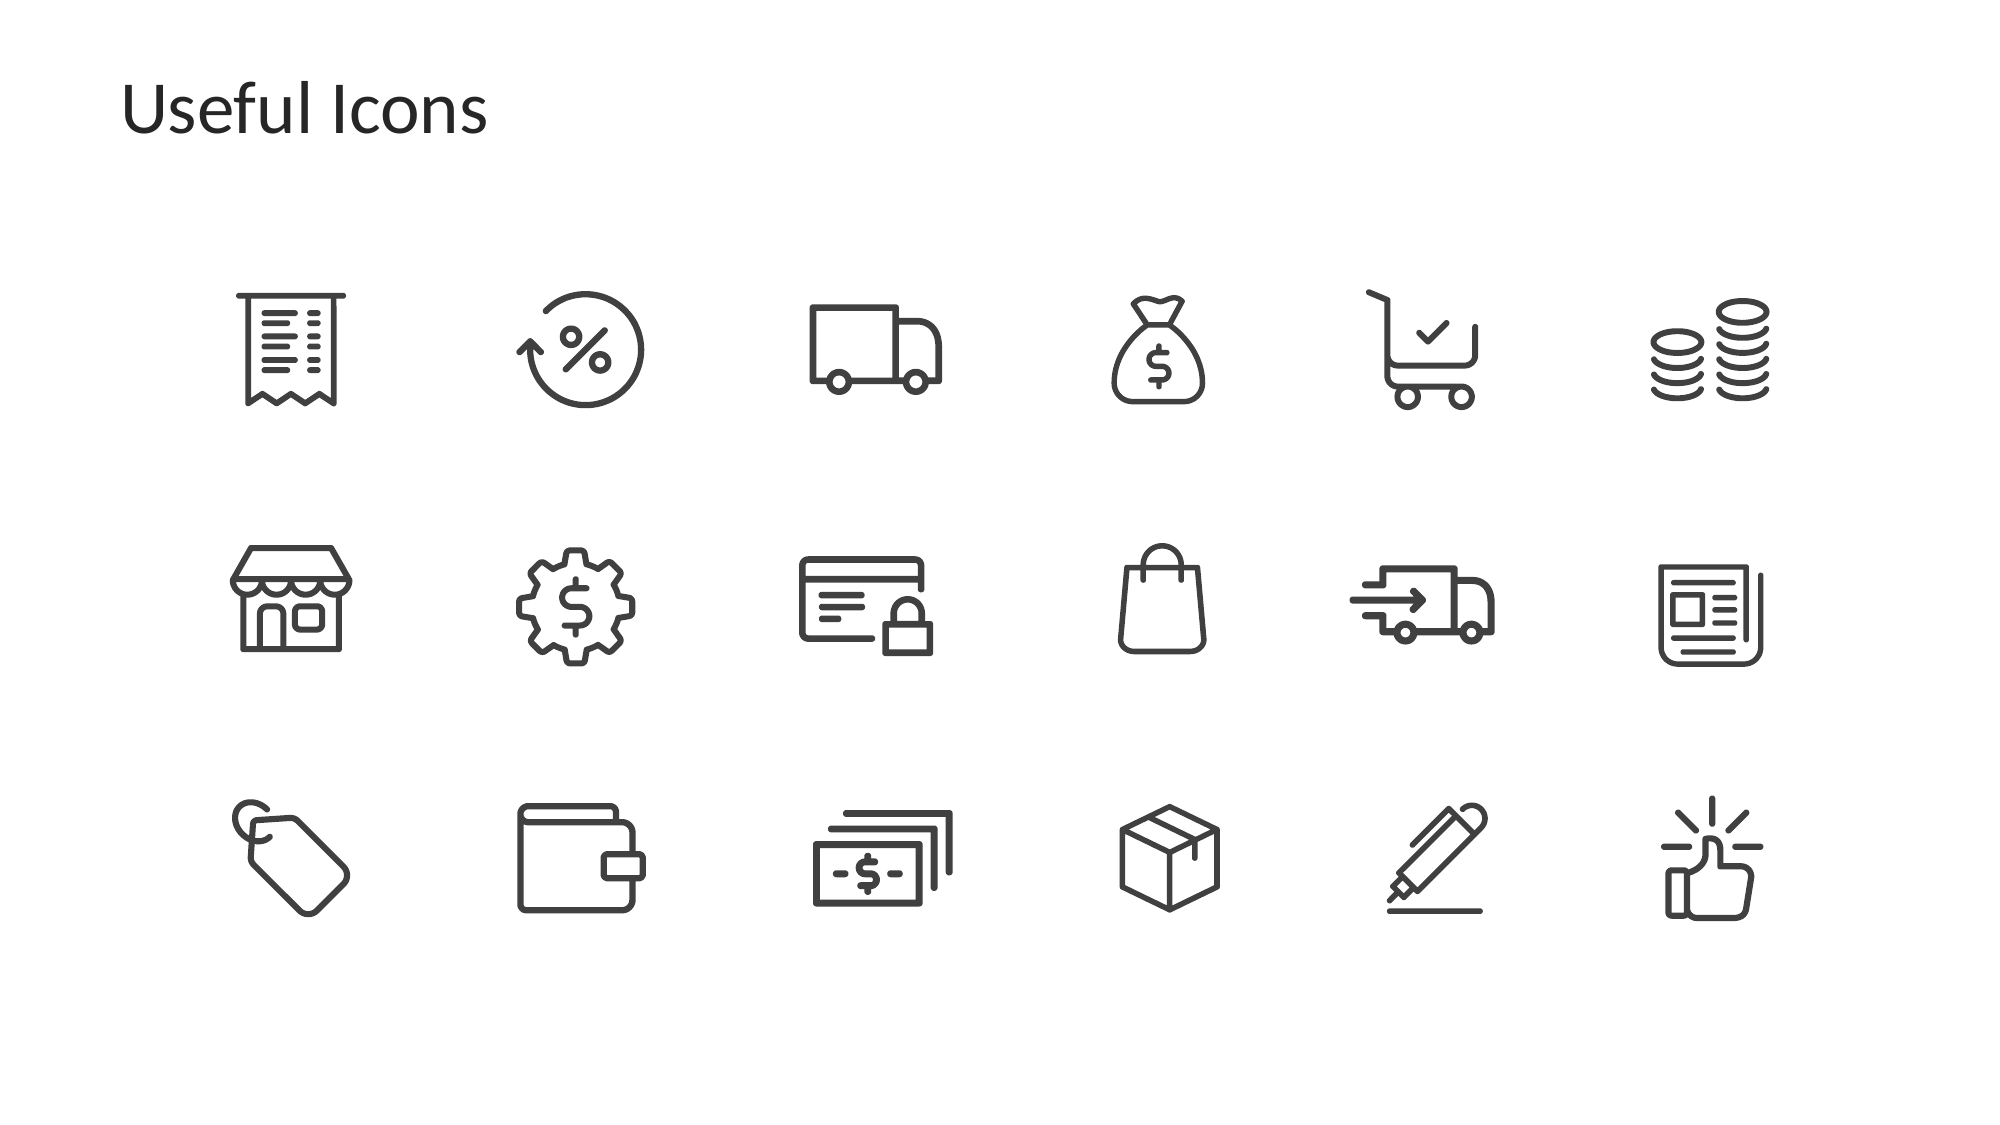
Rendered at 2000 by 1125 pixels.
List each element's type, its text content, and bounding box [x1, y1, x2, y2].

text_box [1660, 795, 1764, 922]
text_box [232, 799, 351, 918]
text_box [516, 290, 645, 409]
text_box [515, 547, 636, 667]
text_box [1119, 803, 1220, 913]
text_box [229, 544, 353, 653]
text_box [798, 556, 934, 657]
title Useful Icons [99, 45, 1900, 162]
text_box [1650, 297, 1770, 402]
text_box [1658, 564, 1764, 667]
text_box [1349, 565, 1495, 645]
text_box [1117, 543, 1207, 655]
text_box [517, 803, 646, 914]
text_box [235, 292, 347, 407]
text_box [812, 809, 953, 907]
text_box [1111, 294, 1206, 405]
text_box [809, 304, 943, 395]
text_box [1386, 802, 1488, 915]
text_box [1365, 289, 1479, 411]
